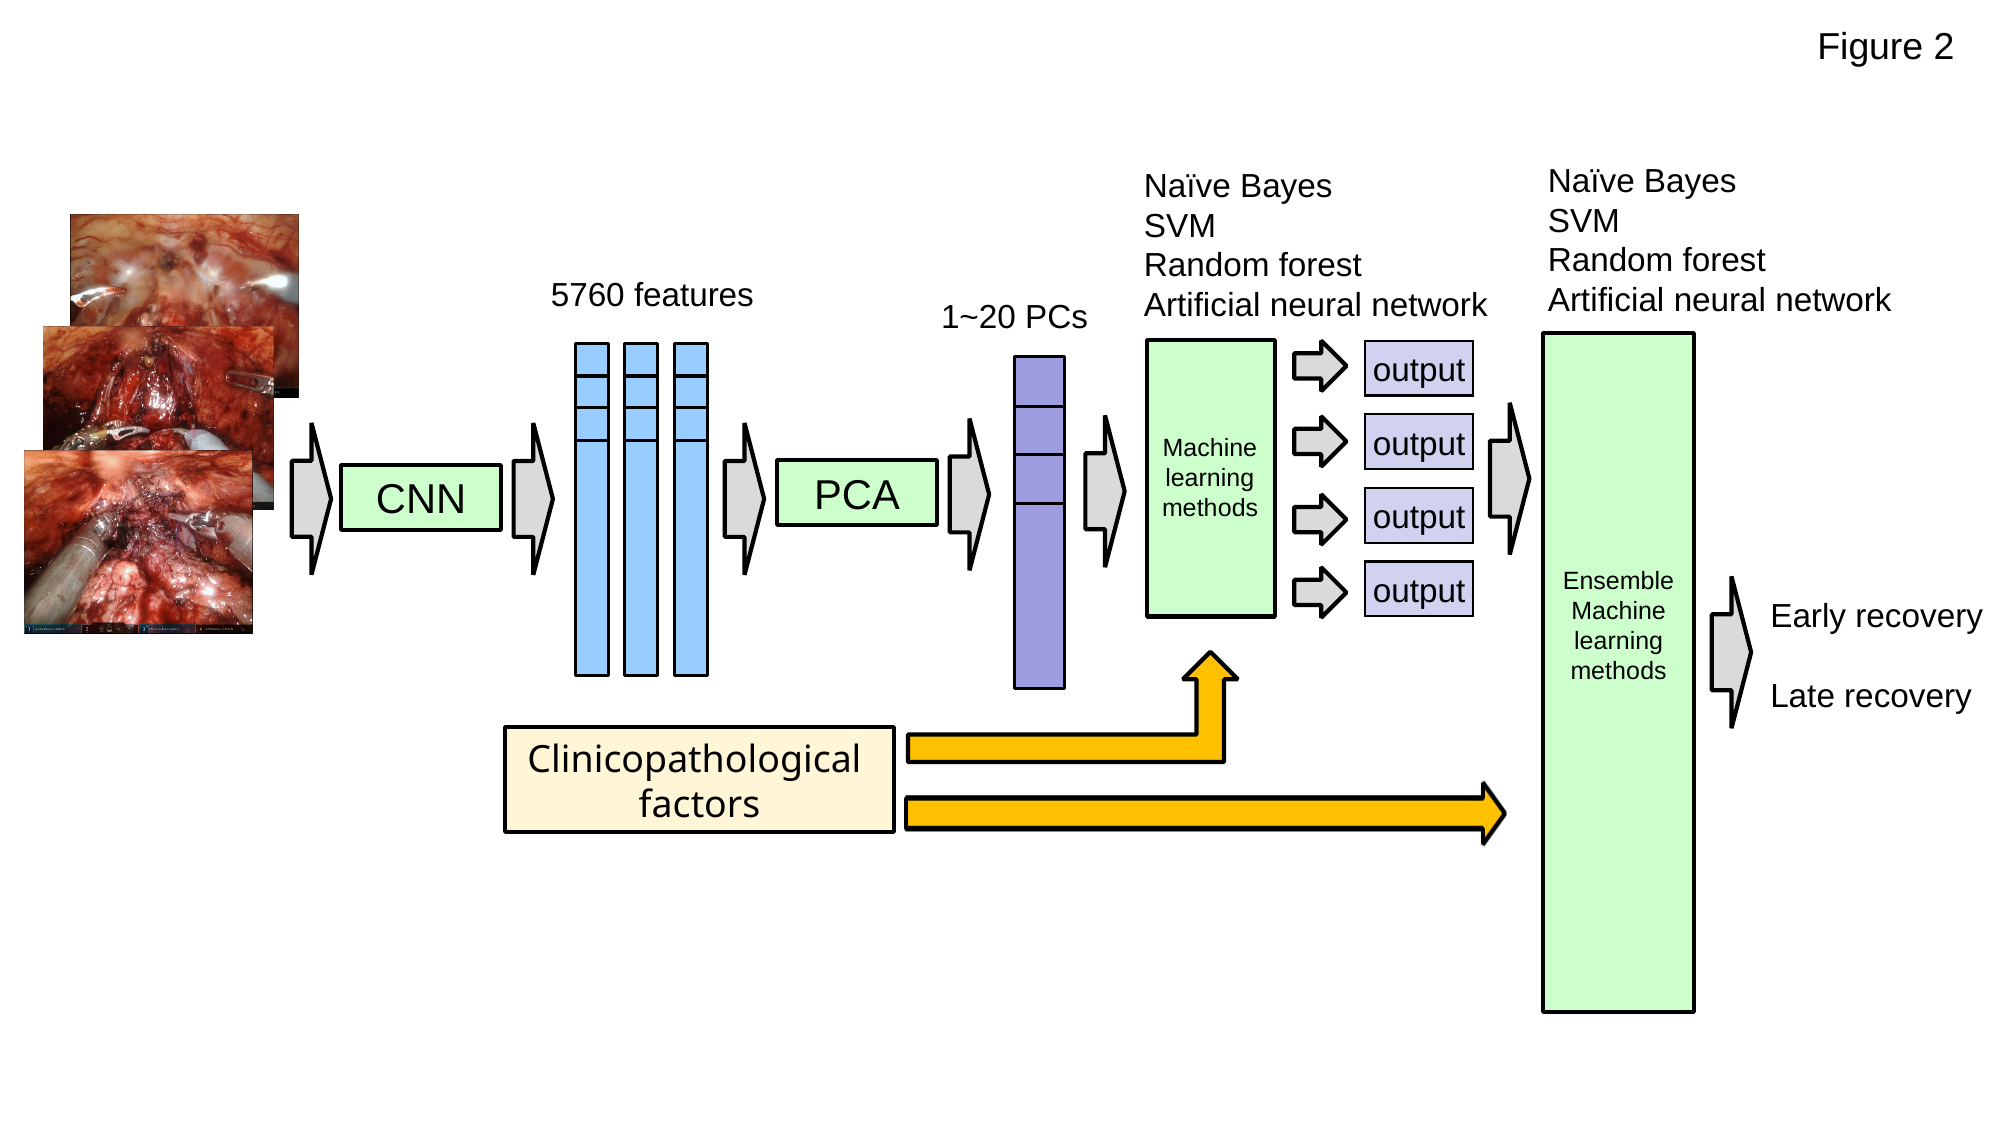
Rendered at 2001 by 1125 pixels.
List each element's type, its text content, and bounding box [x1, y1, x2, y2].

text_box [1543, 693, 1695, 1012]
text_box [907, 651, 1238, 763]
text_box output [1365, 340, 1473, 396]
picture [904, 779, 1507, 848]
text_box Naïve Bayes SVM Random forest Artificial neural network [1540, 151, 1901, 326]
text_box [674, 376, 708, 407]
text_box output [1365, 414, 1473, 470]
text_box [624, 407, 658, 440]
text_box [624, 376, 658, 407]
text_box [1294, 567, 1347, 618]
text_box [624, 440, 658, 676]
text_box Figure 2 [1802, 14, 2000, 75]
text_box Ensemble Machine learning methods [1543, 557, 1695, 693]
text_box Clinicopathological factors [504, 727, 895, 833]
text_box [674, 343, 708, 376]
text_box Naïve Bayes SVM Random forest Artificial neural network [1136, 156, 1497, 331]
text_box [674, 440, 708, 676]
text_box output [1365, 561, 1473, 617]
text_box [1711, 576, 1752, 729]
text_box [513, 423, 553, 575]
text_box [1294, 416, 1347, 467]
text_box [575, 440, 609, 676]
text_box [575, 343, 609, 376]
text_box [1294, 340, 1347, 392]
text_box [1147, 340, 1275, 617]
text_box output [1365, 487, 1473, 543]
text_box PCA [777, 460, 937, 526]
text_box 5760 features [495, 265, 811, 321]
text_box [1294, 494, 1347, 545]
text_box [291, 422, 332, 575]
text_box Machine learning methods [1146, 424, 1274, 530]
picture [23, 213, 299, 635]
text_box [575, 407, 609, 440]
text_box [1490, 402, 1530, 555]
text_box Early recovery Late recovery [1762, 587, 2000, 722]
text_box [1085, 415, 1125, 568]
text_box CNN [341, 464, 502, 530]
text_box 1~20 PCs [828, 287, 1202, 343]
text_box [624, 343, 658, 376]
text_box [949, 418, 990, 571]
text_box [1014, 355, 1066, 689]
text_box [674, 407, 708, 440]
text_box [1543, 333, 1695, 557]
text_box [724, 423, 765, 575]
text_box [575, 376, 609, 407]
